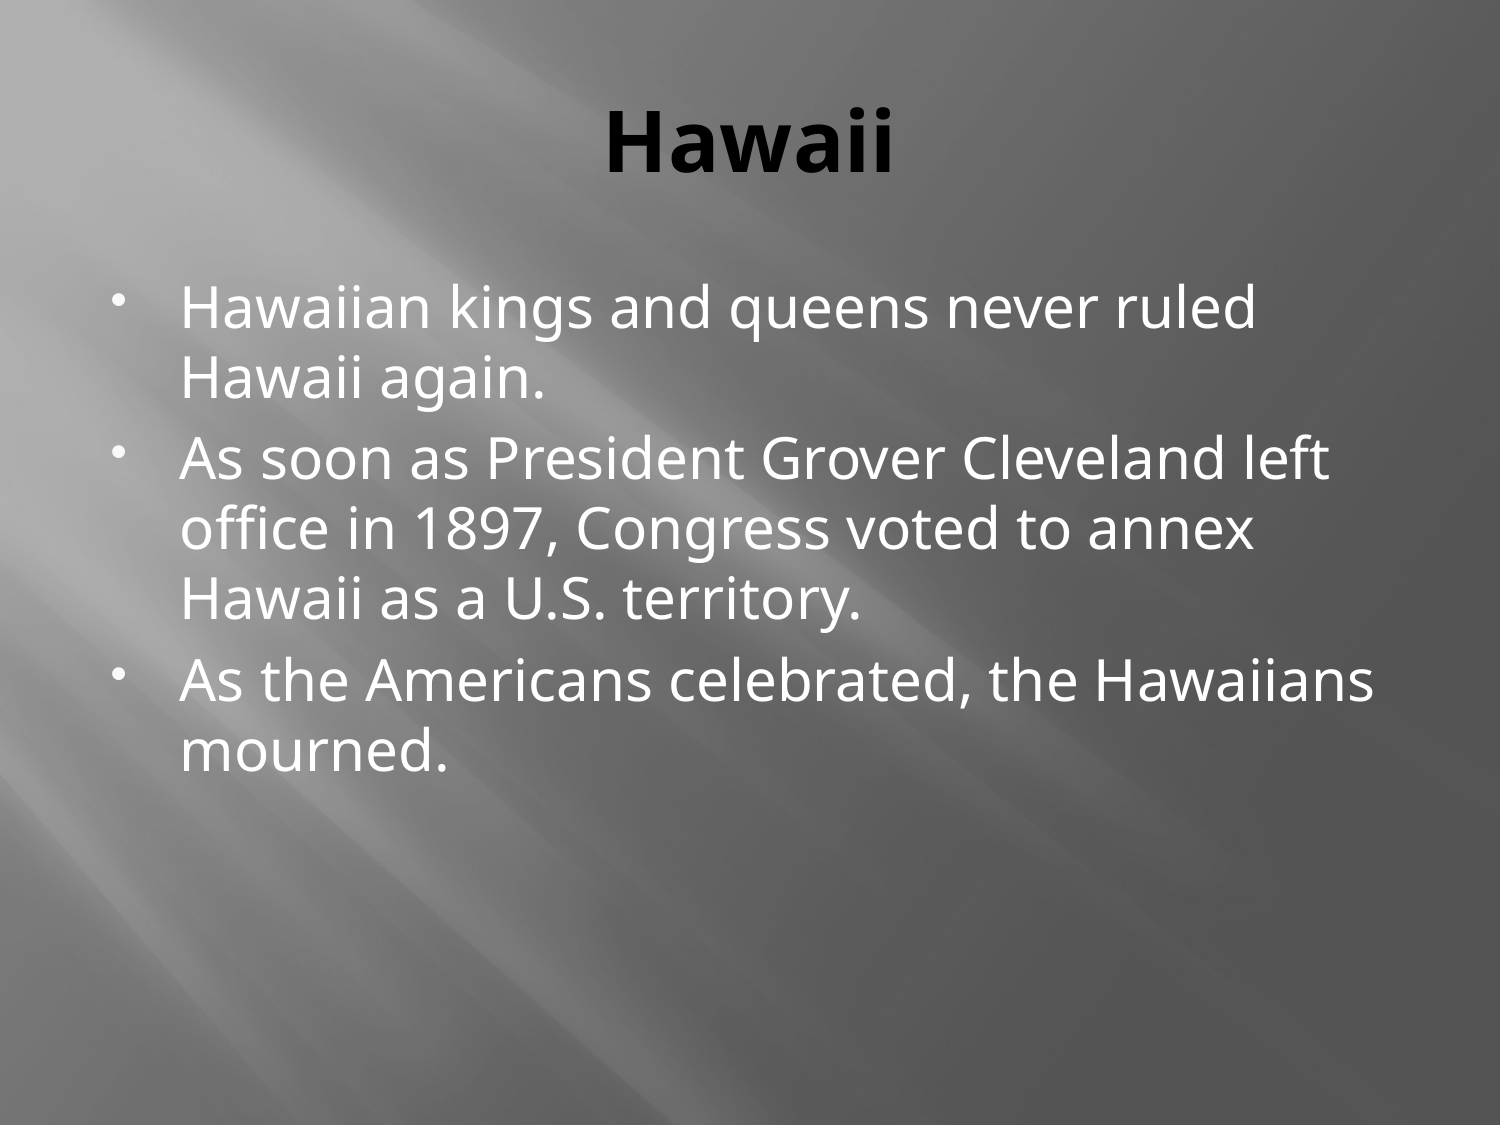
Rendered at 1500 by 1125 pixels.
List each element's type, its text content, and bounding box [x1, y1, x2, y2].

title Hawaii [75, 45, 1425, 233]
list Hawaiian kings and queens never ruled Hawaii again. As soon as President Grover Cleveland left office in 1897, Congress voted to annex Hawaii as a U.S. territory. As the Americans celebrated, the Hawaiians mourned. [75, 262, 1425, 1035]
